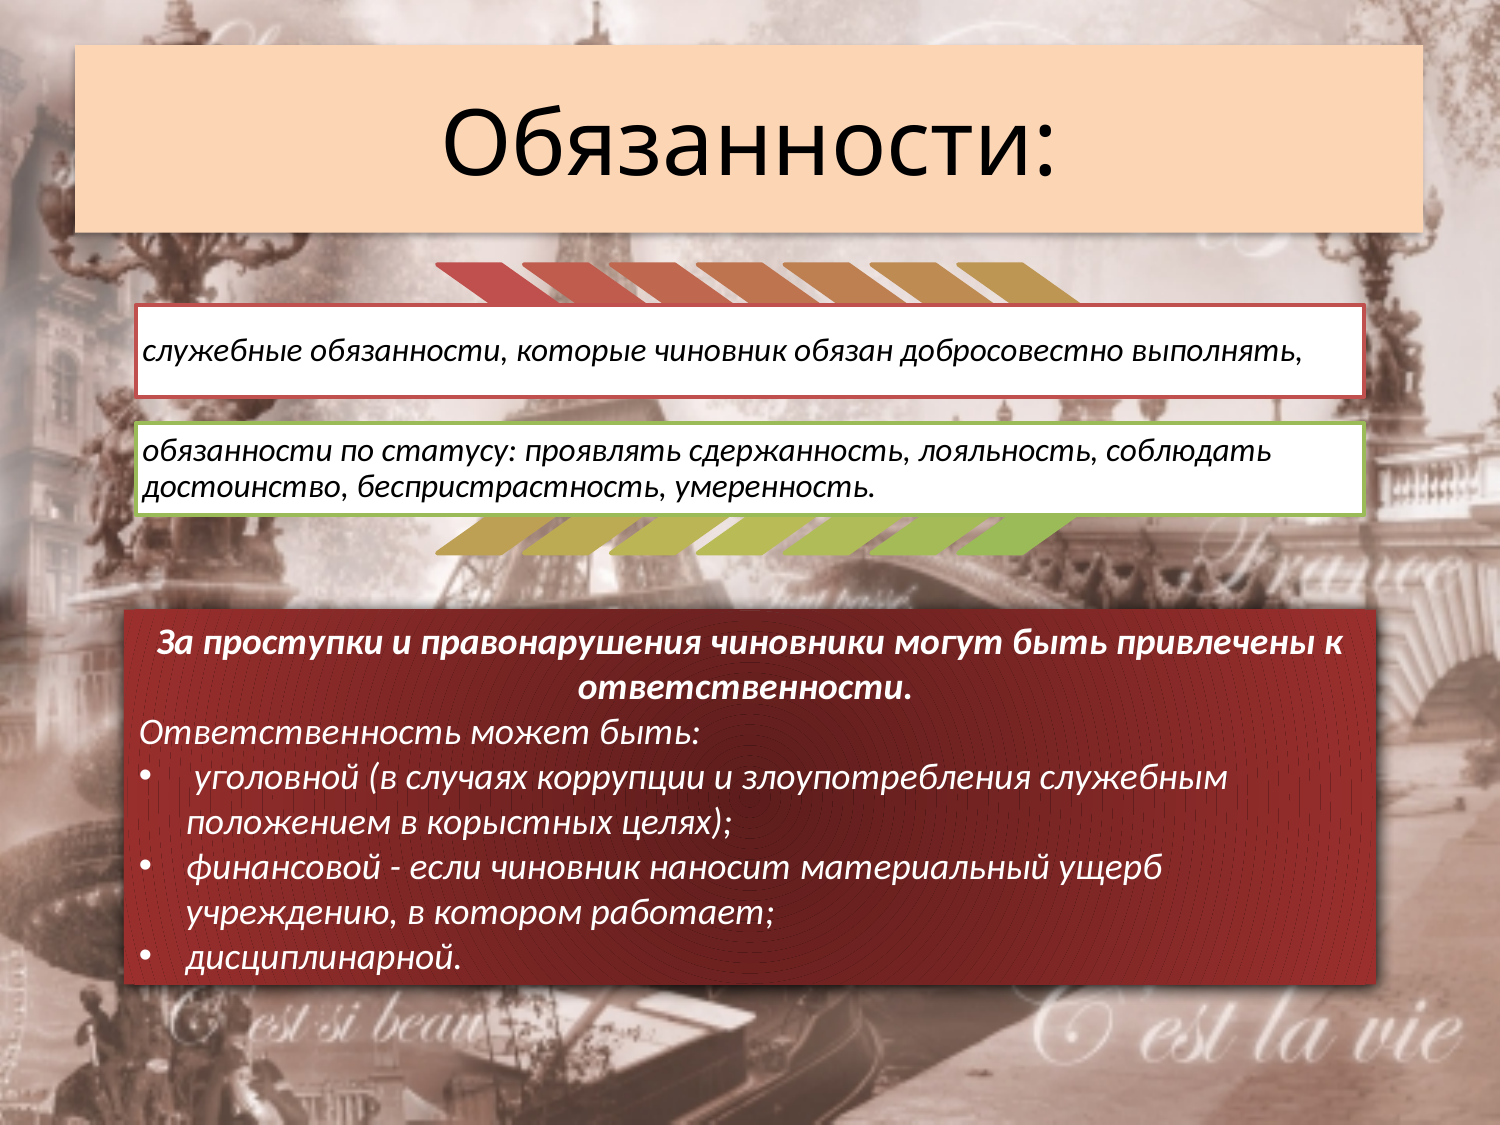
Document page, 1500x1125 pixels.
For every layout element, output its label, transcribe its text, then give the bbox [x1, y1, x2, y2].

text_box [135, 207, 1365, 554]
picture [0, 0, 1500, 1125]
text_box За проступки и правонарушения чиновники могут быть привлечены к ответственности. Ответственность может быть: уголовной (в случаях коррупции и злоупотребления служебным положением в корыстных целях); финансовой - если чиновник наносит материальный ущерб учреждению, в котором работает; дисциплинарной. [123, 609, 1376, 985]
title Обязанности: [75, 45, 1424, 233]
